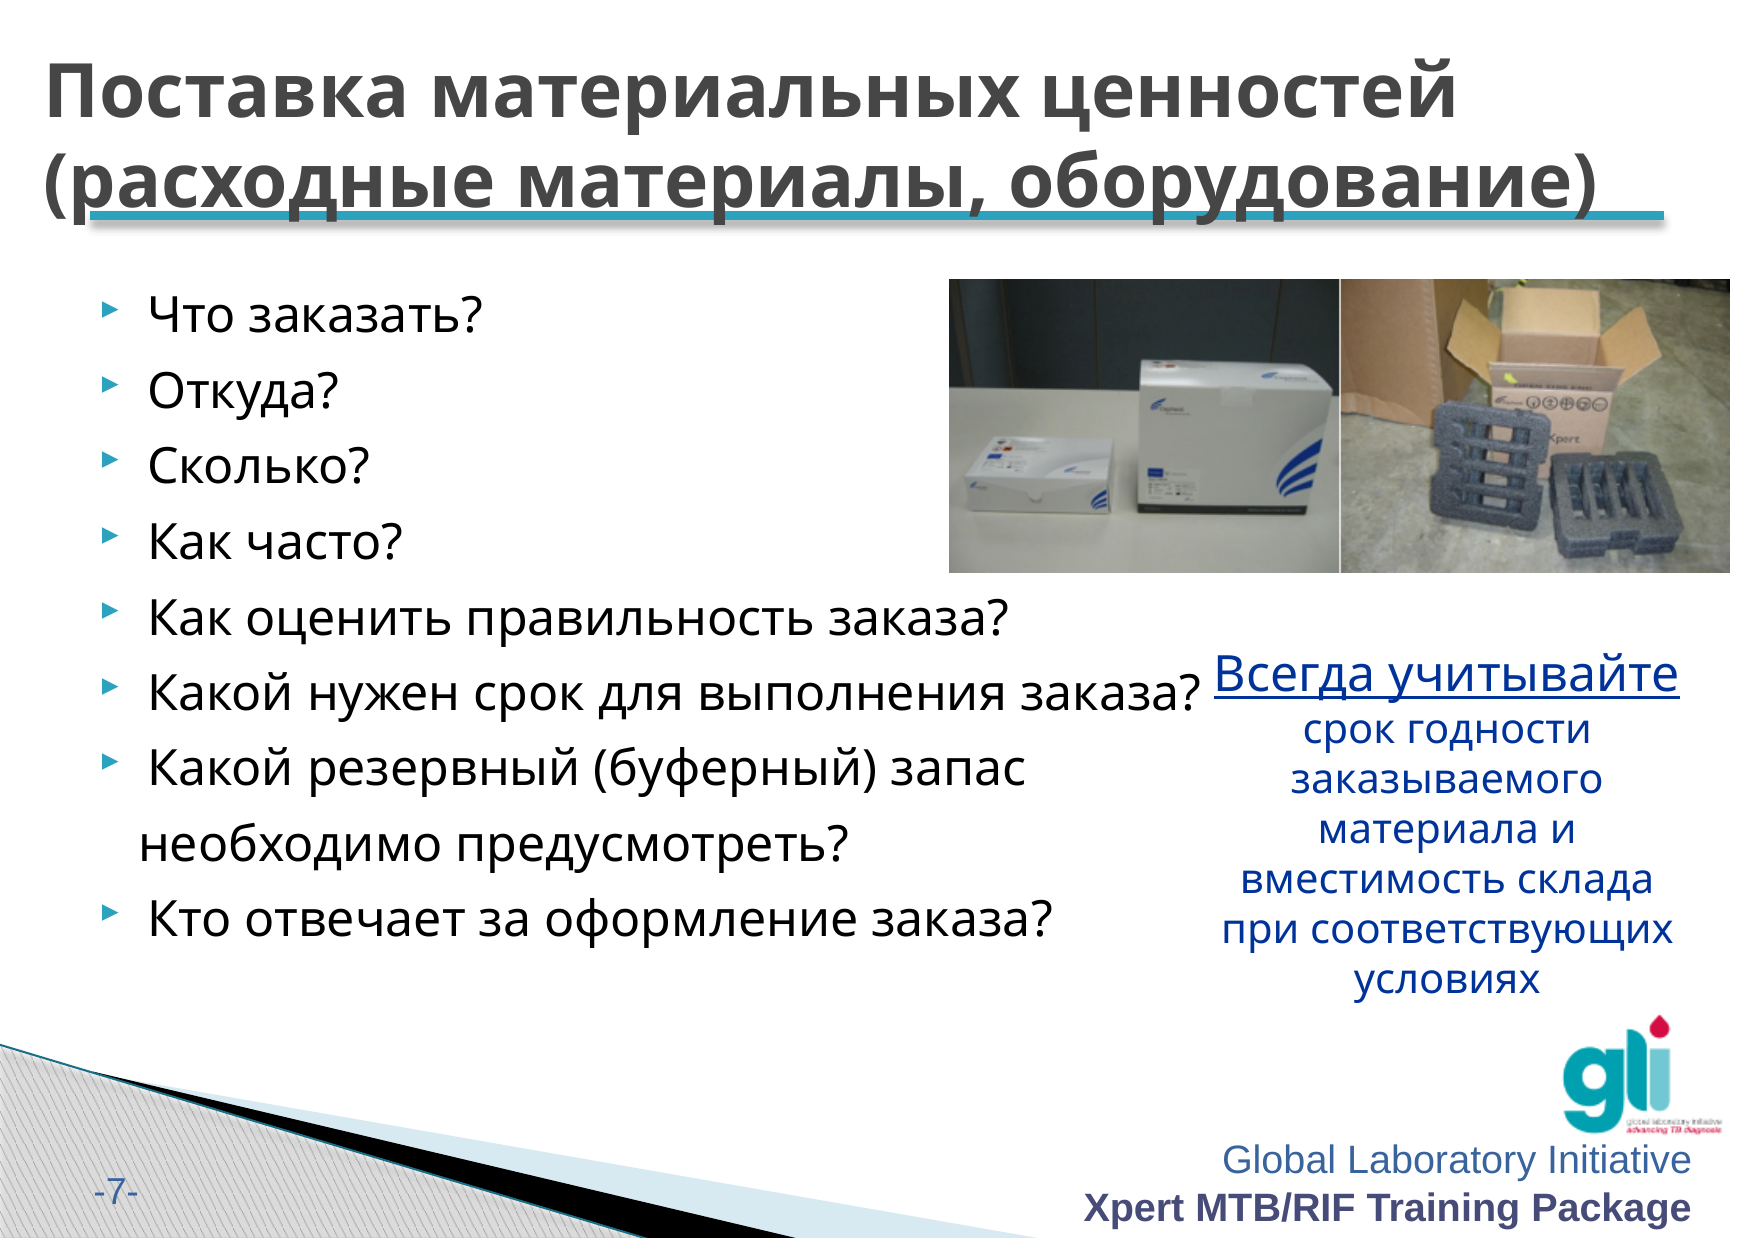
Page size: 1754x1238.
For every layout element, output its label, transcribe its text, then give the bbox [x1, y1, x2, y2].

list Что заказать? Откуда? Сколько? Как часто? Как оценить правильность заказа? Какой нужен срок для выполнения заказа? Какой резервный (буферный) запас необходимо предусмотреть? Кто отвечает за оформление заказа? [61, 268, 1640, 997]
picture [1553, 1011, 1727, 1139]
title Поставка материальных ценностей (расходные материалы, оборудование) [26, 49, 1711, 216]
text_box Всегда учитывайте срок годности заказываемого материала и вместимость склада при соответствующих условиях [1183, 634, 1711, 1010]
picture [948, 278, 1731, 573]
